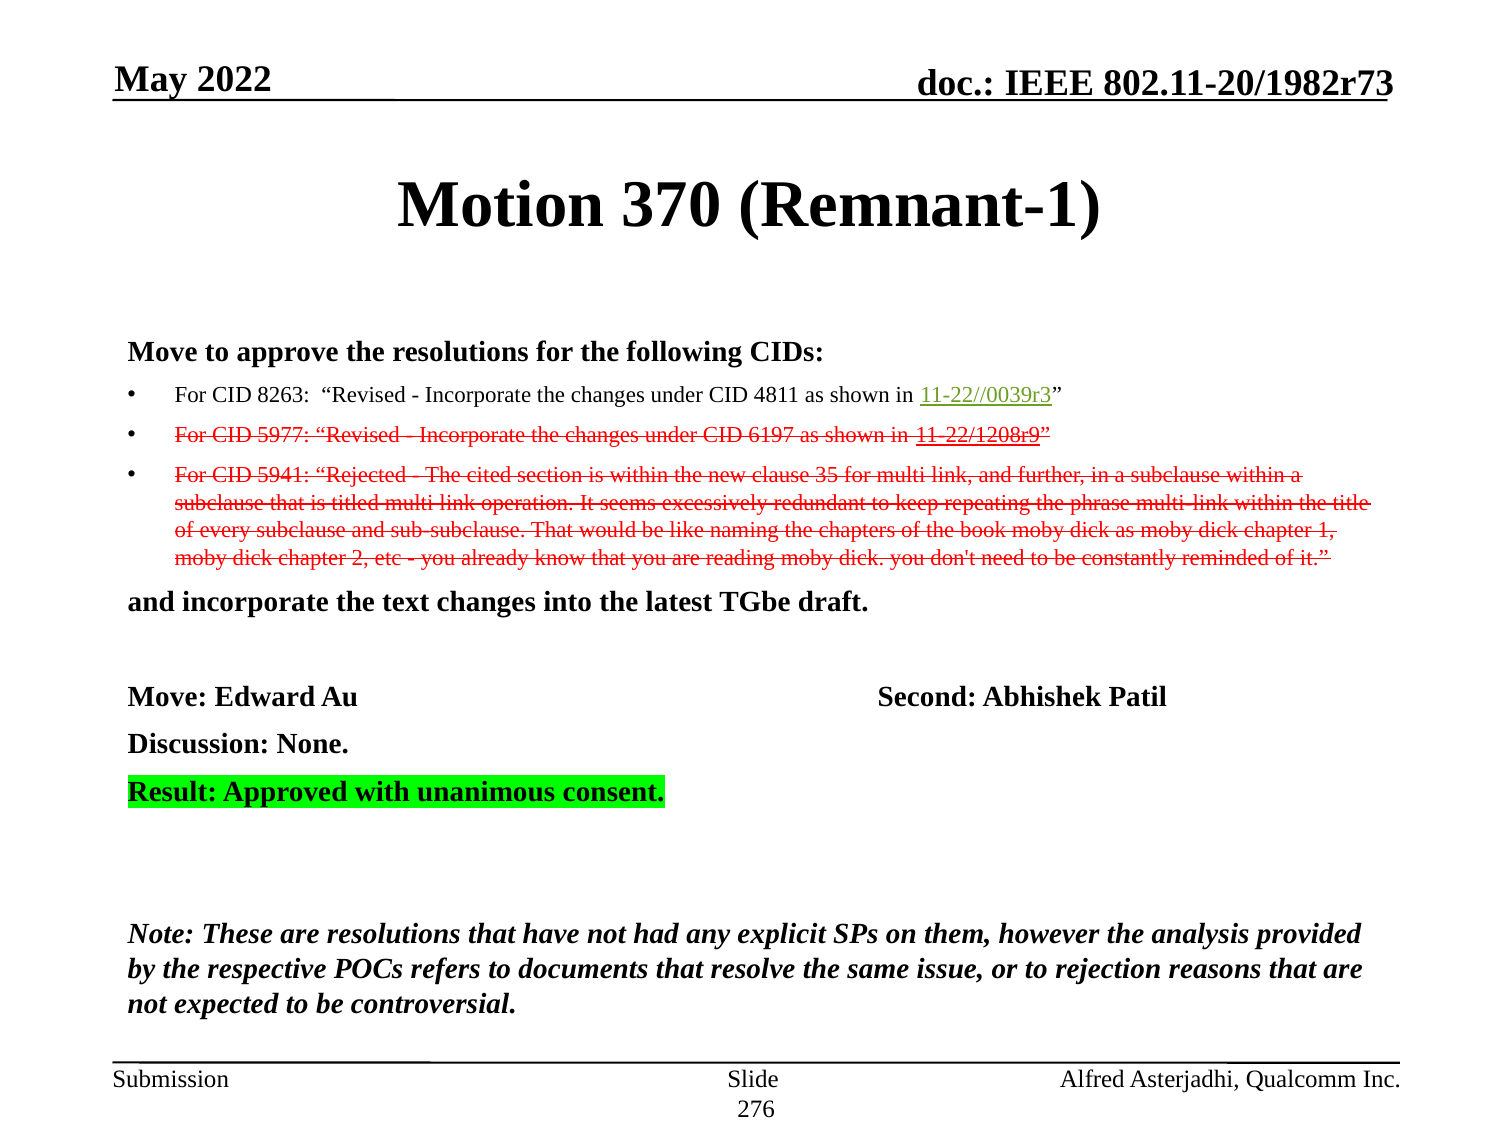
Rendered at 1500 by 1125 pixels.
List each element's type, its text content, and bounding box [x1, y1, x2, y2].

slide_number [114, 54, 423, 100]
slide_number Slide 276 [712, 1061, 800, 1123]
footer Alfred Asterjadhi, Qualcomm Inc. [878, 1061, 1402, 1093]
list Move to approve the resolutions for the following CIDs: For CID 8263: “Revised - Incorporate the changes under CID 4811 as shown in 11-22//0039r3” For CID 5977: “Revised - Incorporate the changes under CID 6197 as shown in 11-22/1208r9” For CID 5941: “Rejected - The cited section is within the new clause 35 for multi link, and further, in a subclause within a subclause that is titled multi link operation. It seems excessively redundant to keep repeating the phrase multi-link within the title of every subclause and sub-subclause. That would be like naming the chapters of the book moby dick as moby dick chapter 1, moby dick chapter 2, etc - you already know that you are reading moby dick. you don't need to be constantly reminded of it.” and incorporate the text changes into the latest TGbe draft. Move: Edward Au Second: Abhishek Patil Discussion: None. Result: Approved with unanimous consent. Note: These are resolutions that have not had any explicit SPs on them, however the analysis provided by the respective POCs refers to documents that resolve the same issue, or to rejection reasons that are not expected to be controversial. [112, 324, 1388, 1063]
title Motion 370 (Remnant-1) [112, 112, 1388, 288]
